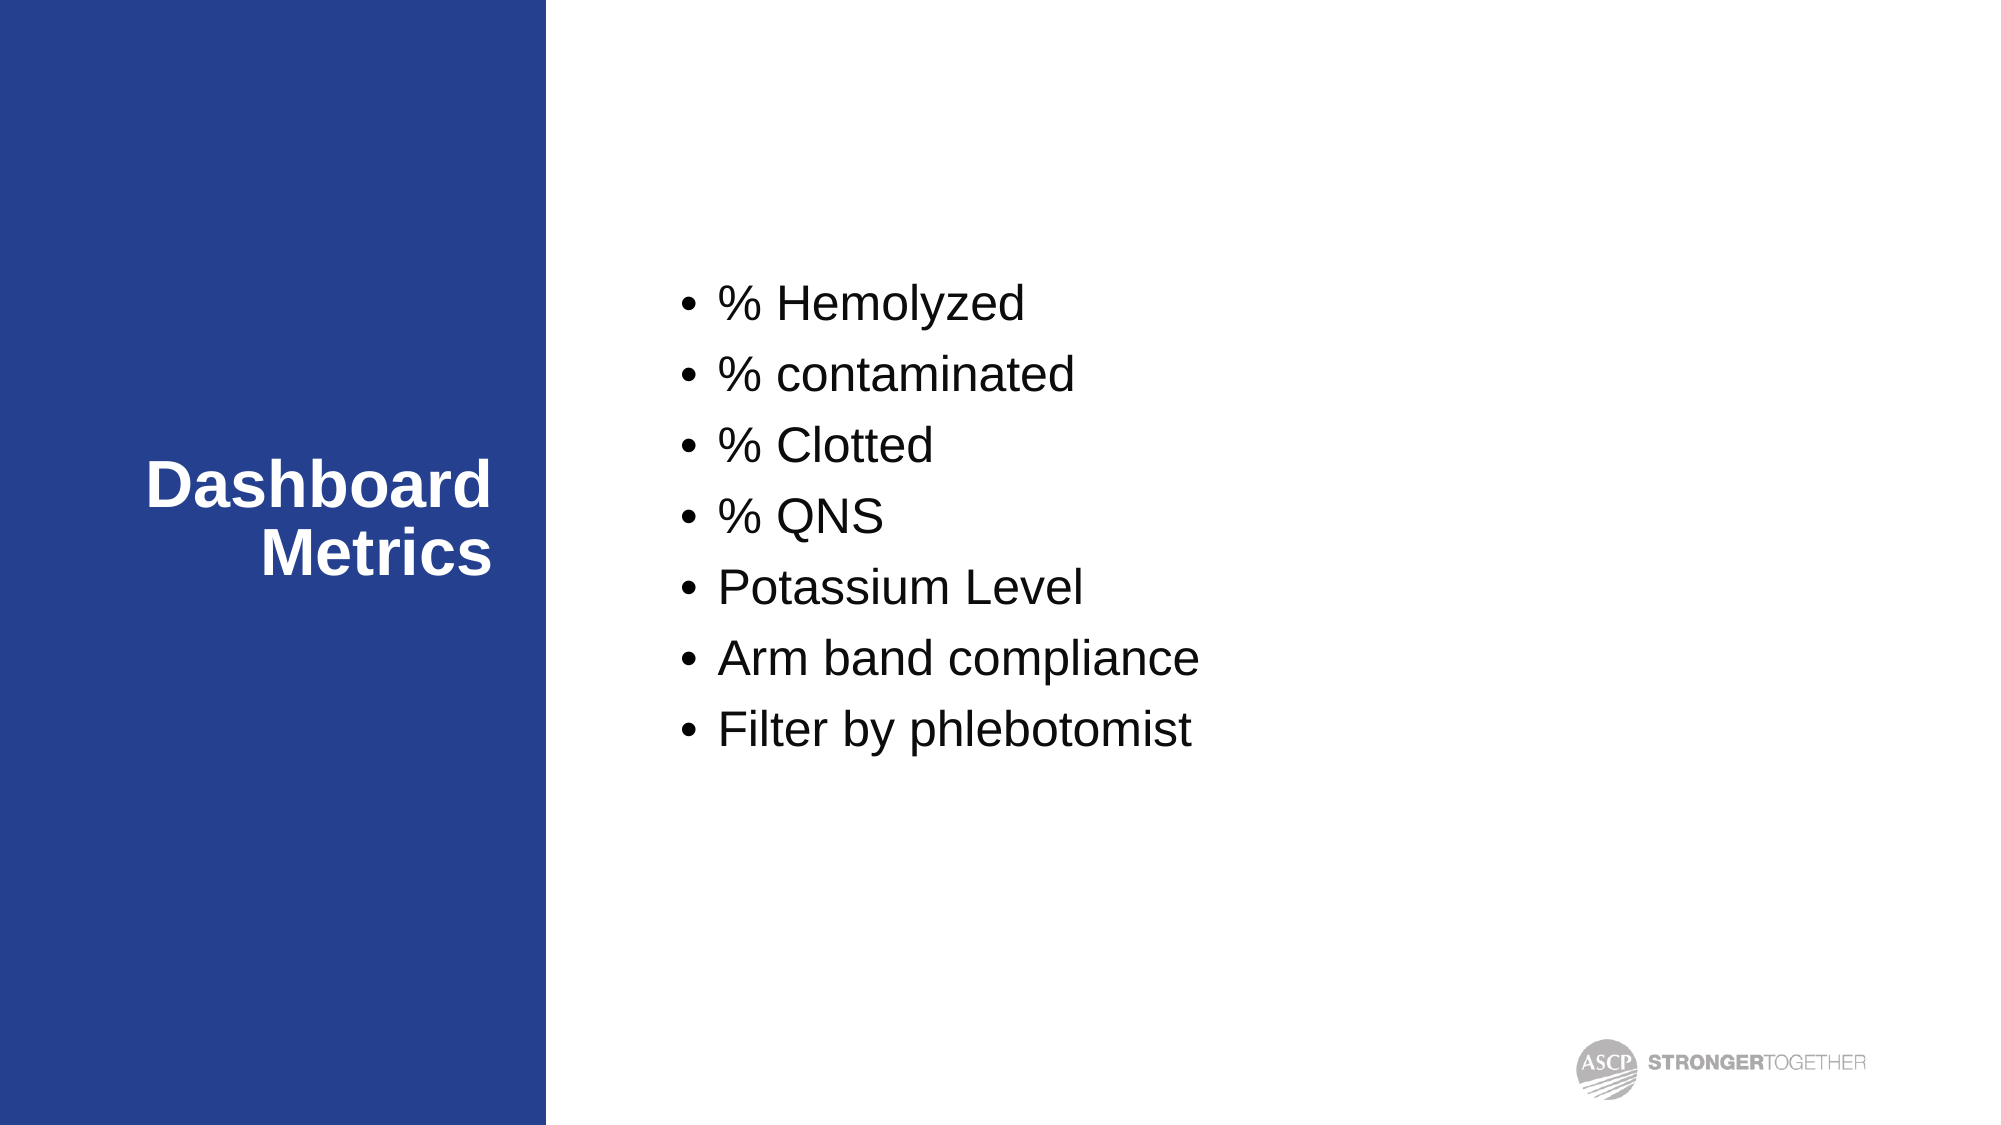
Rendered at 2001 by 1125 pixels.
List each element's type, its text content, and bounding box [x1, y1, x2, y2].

title Dashboard Metrics [37, 412, 509, 631]
list % Hemolyzed % contaminated % Clotted % QNS Potassium Level Arm band compliance Filter by phlebotomist [665, 273, 1407, 987]
picture [1576, 1039, 1866, 1100]
